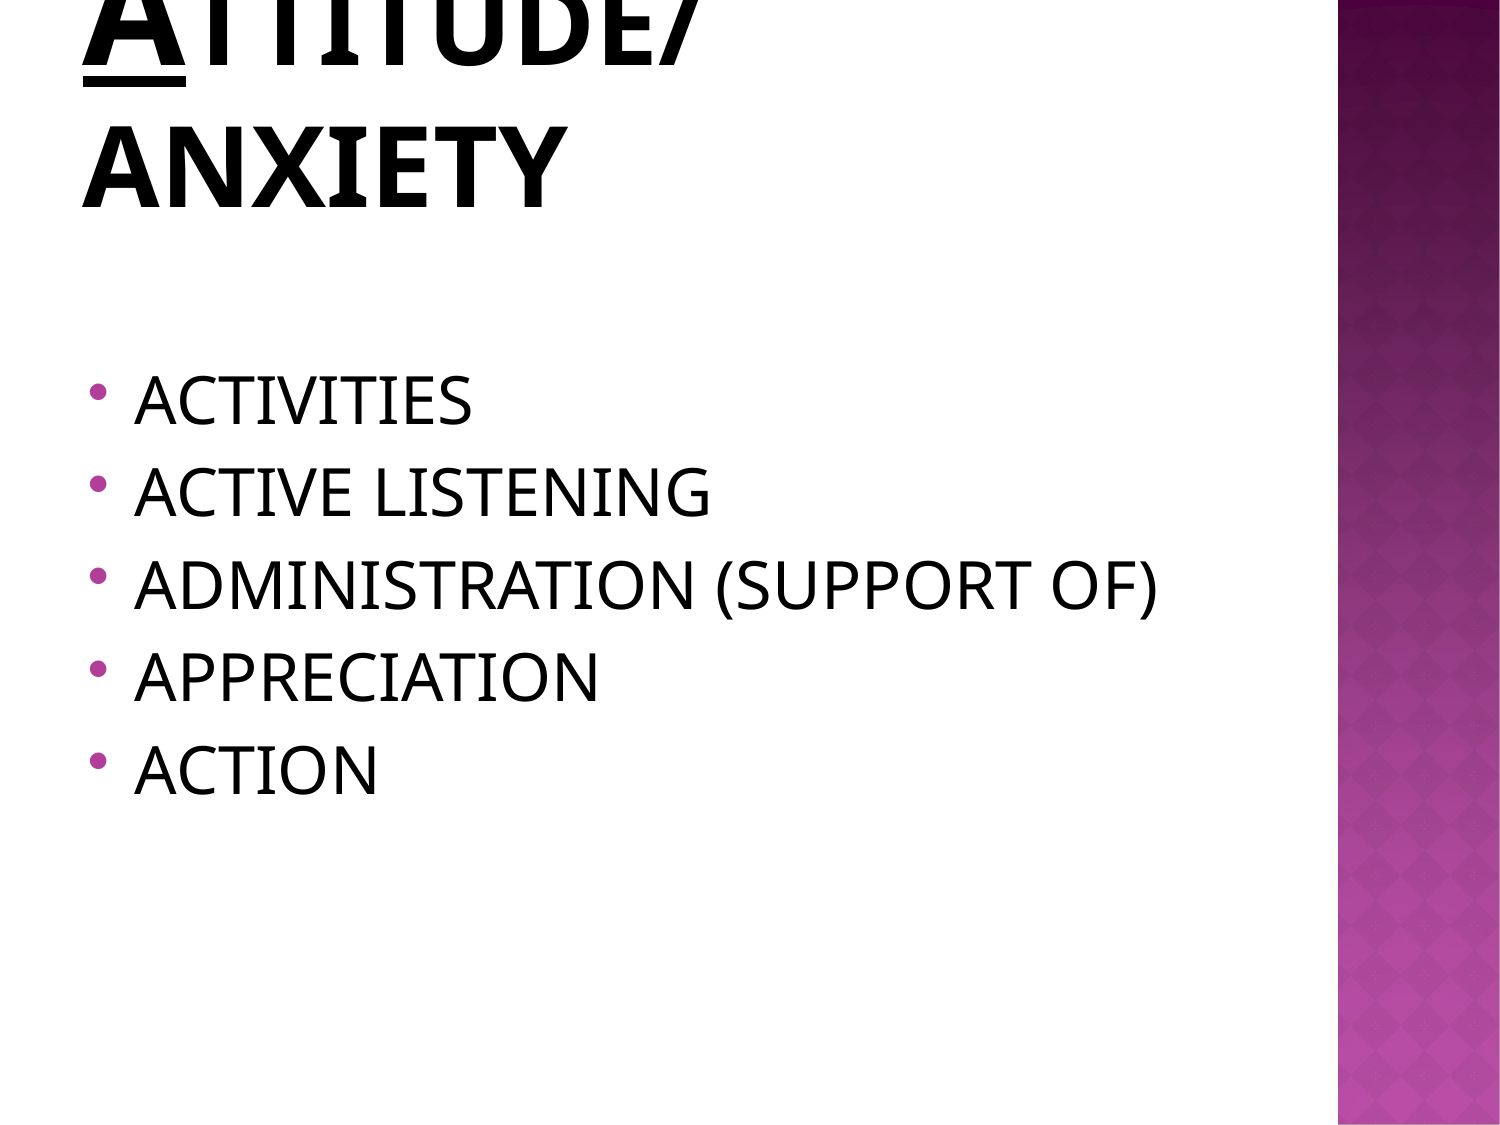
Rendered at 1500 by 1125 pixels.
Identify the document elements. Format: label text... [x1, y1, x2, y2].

list ACTIVITIES ACTIVE LISTENING ADMINISTRATION (SUPPORT OF) APPRECIATION ACTION [74, 349, 1263, 1068]
picture [1337, 0, 1500, 1125]
title Attitude/anxiety [75, 37, 1043, 230]
